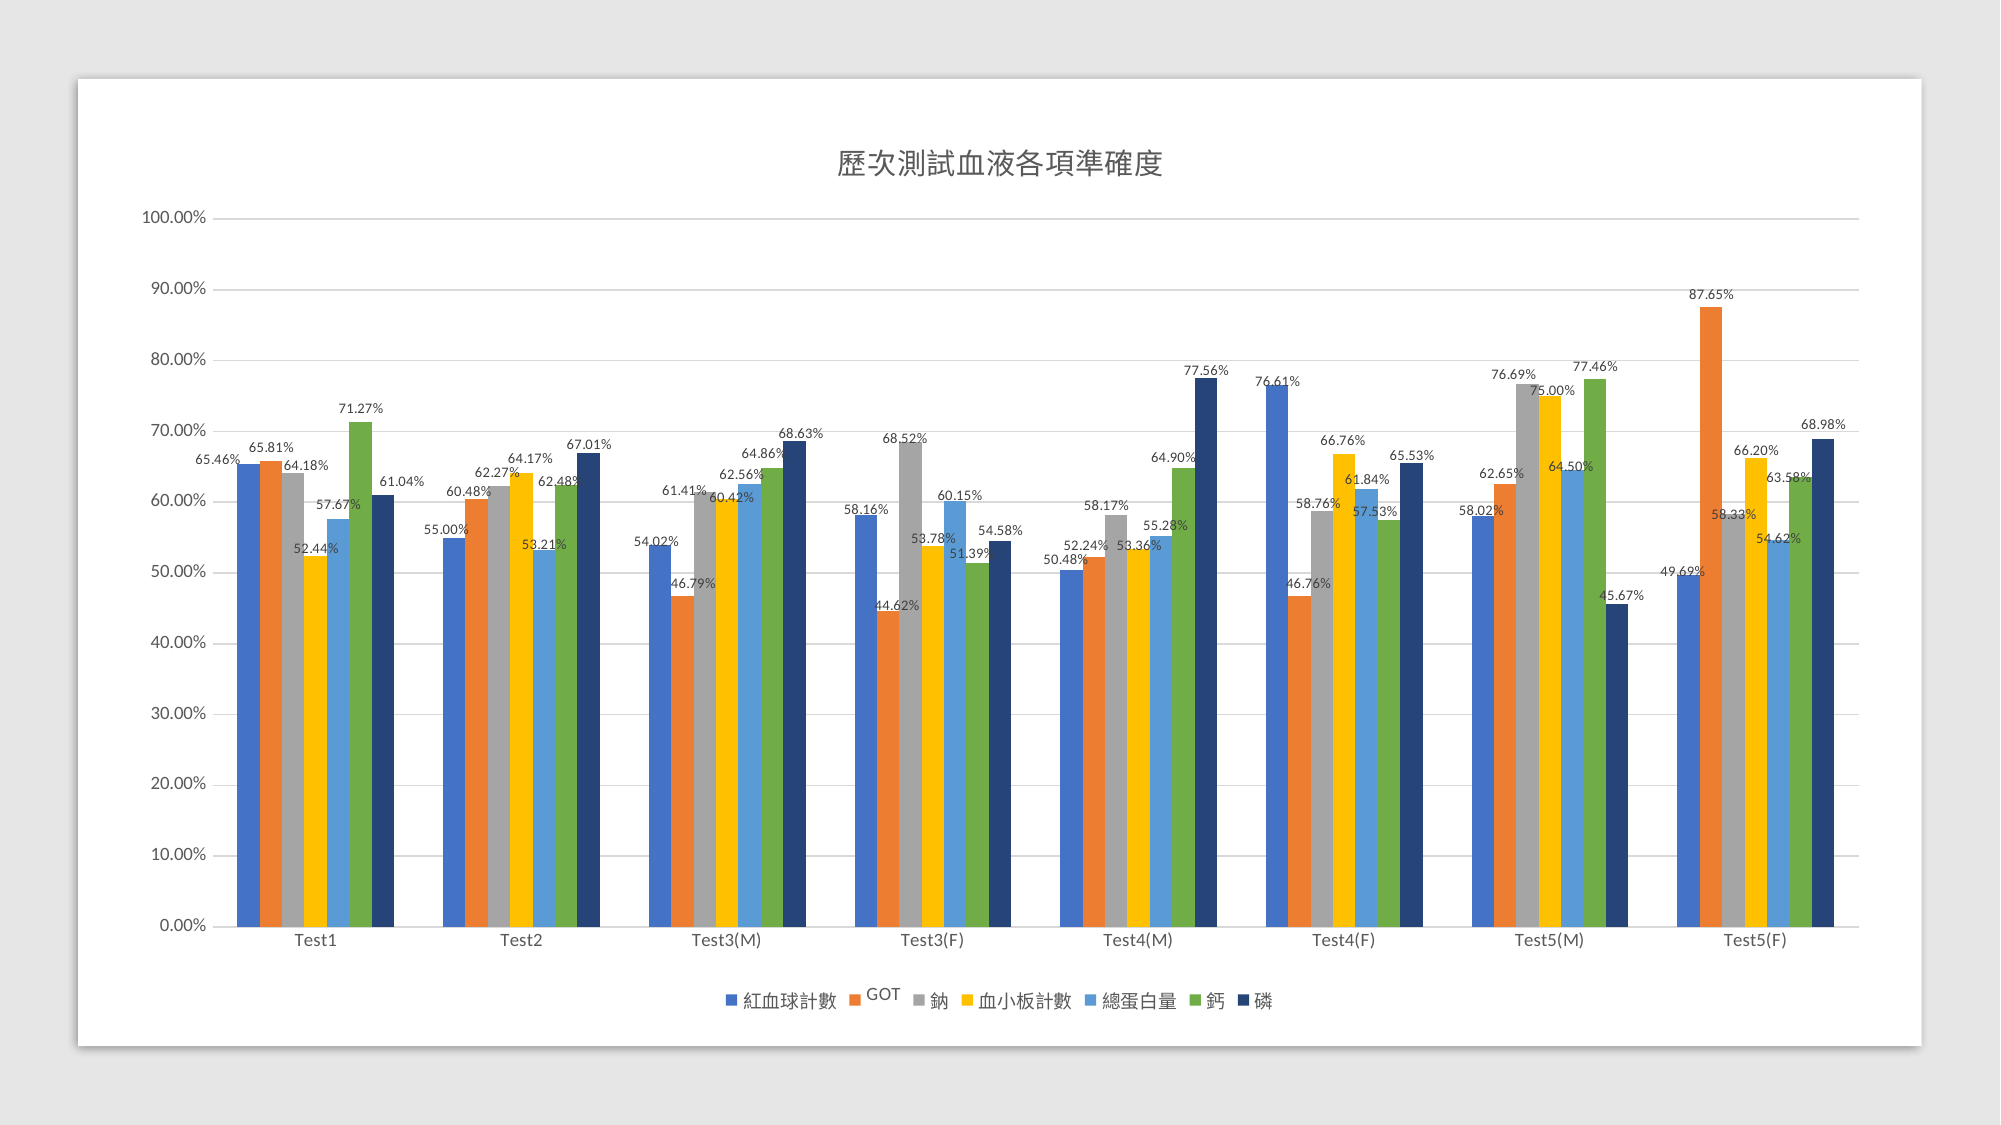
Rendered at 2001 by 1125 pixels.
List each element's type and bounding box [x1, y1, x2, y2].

chart [105, 105, 1895, 1020]
text_box [0, 0, 2000, 1125]
text_box [77, 78, 1923, 1047]
